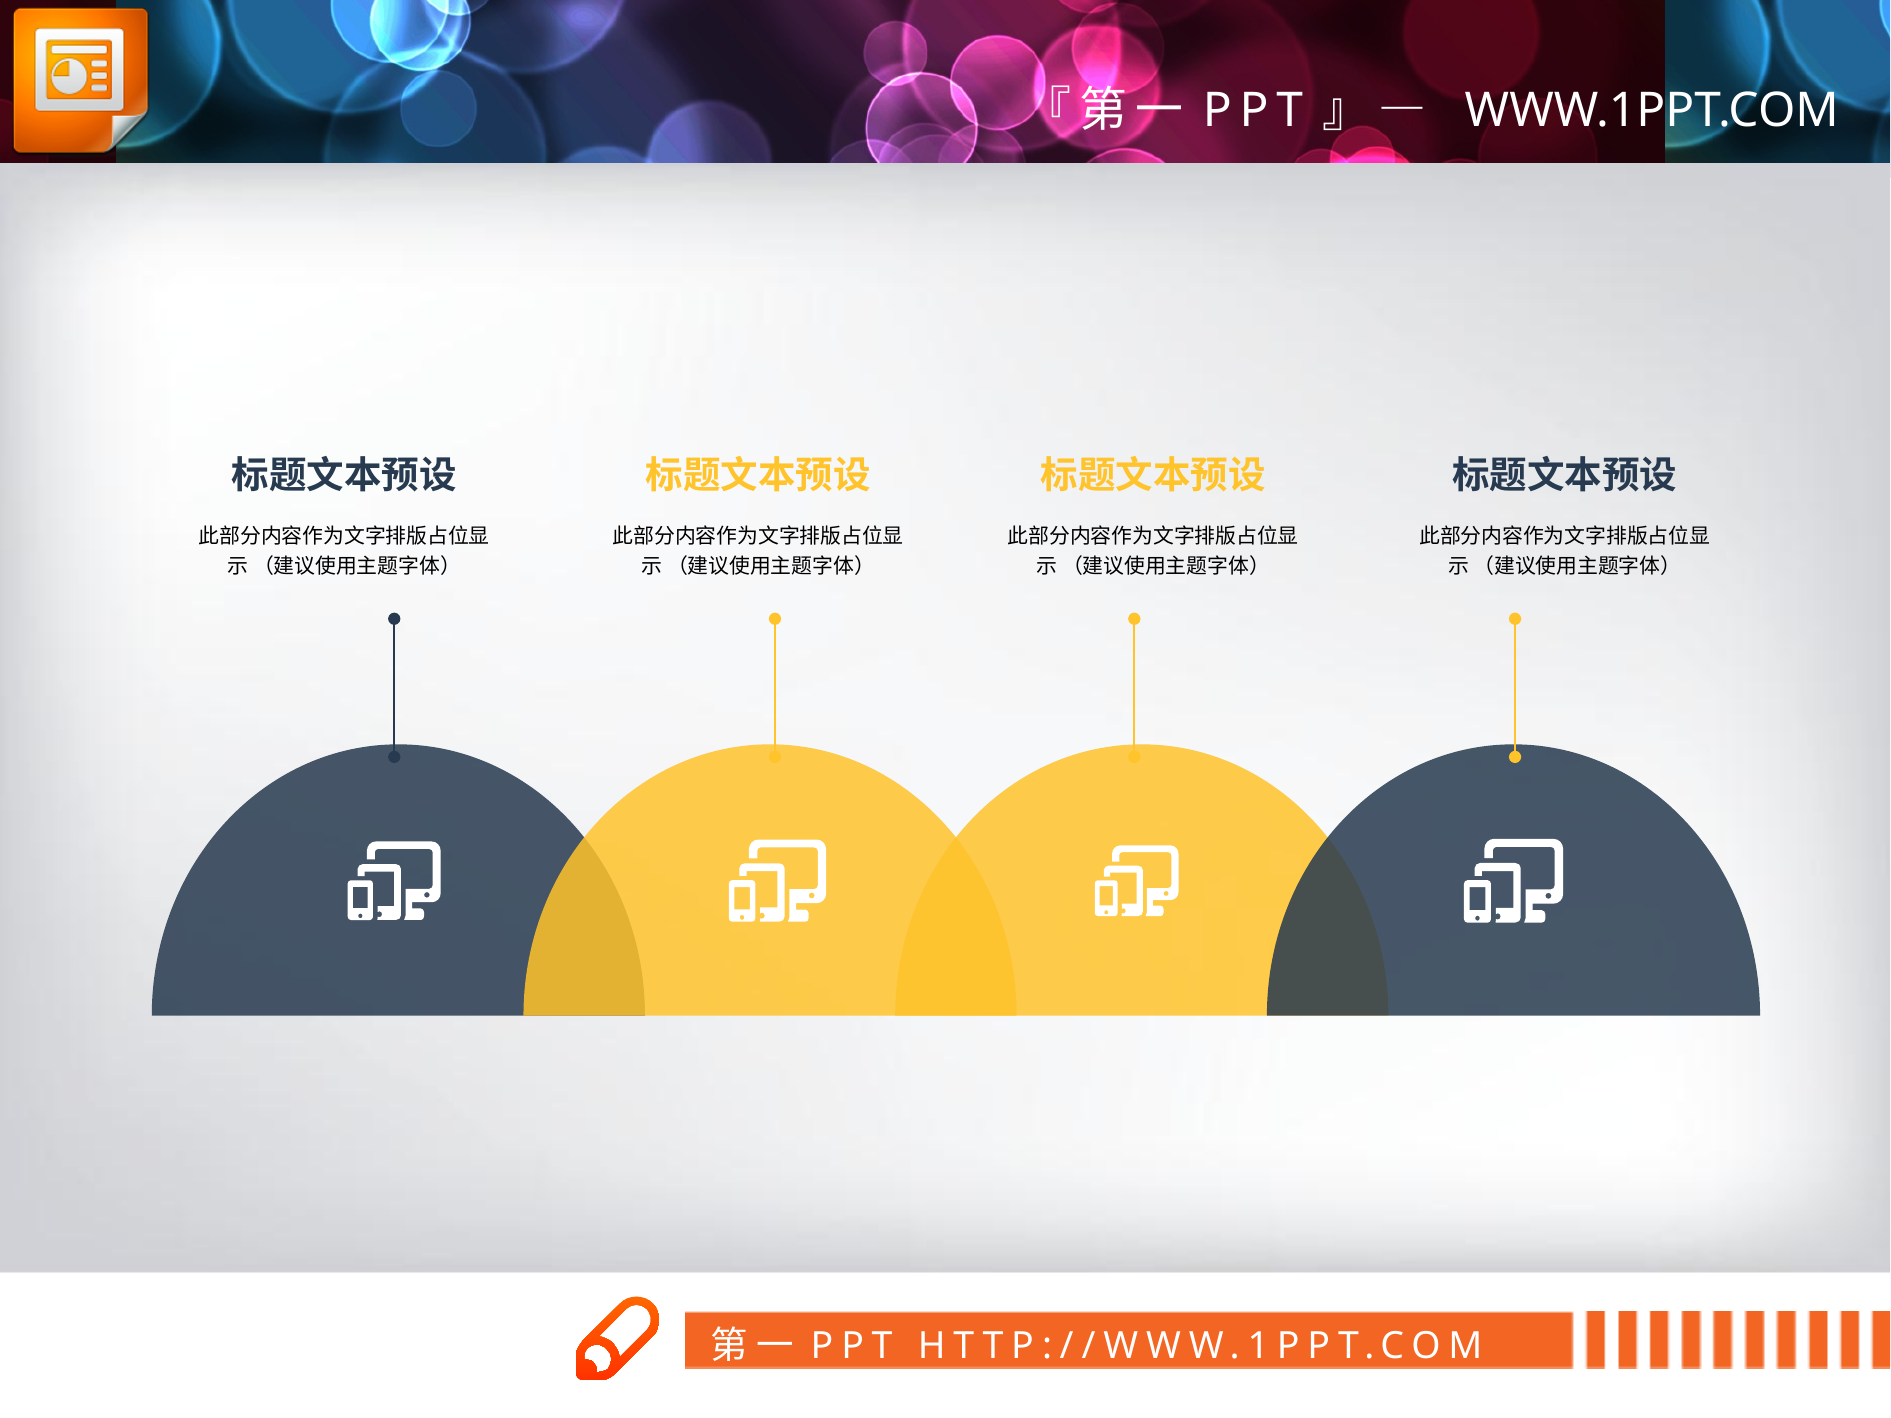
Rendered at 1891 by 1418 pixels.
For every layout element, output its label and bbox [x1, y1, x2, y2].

picture [0, 0, 1891, 1275]
picture [685, 1311, 1891, 1369]
text_box [151, 446, 1761, 1017]
